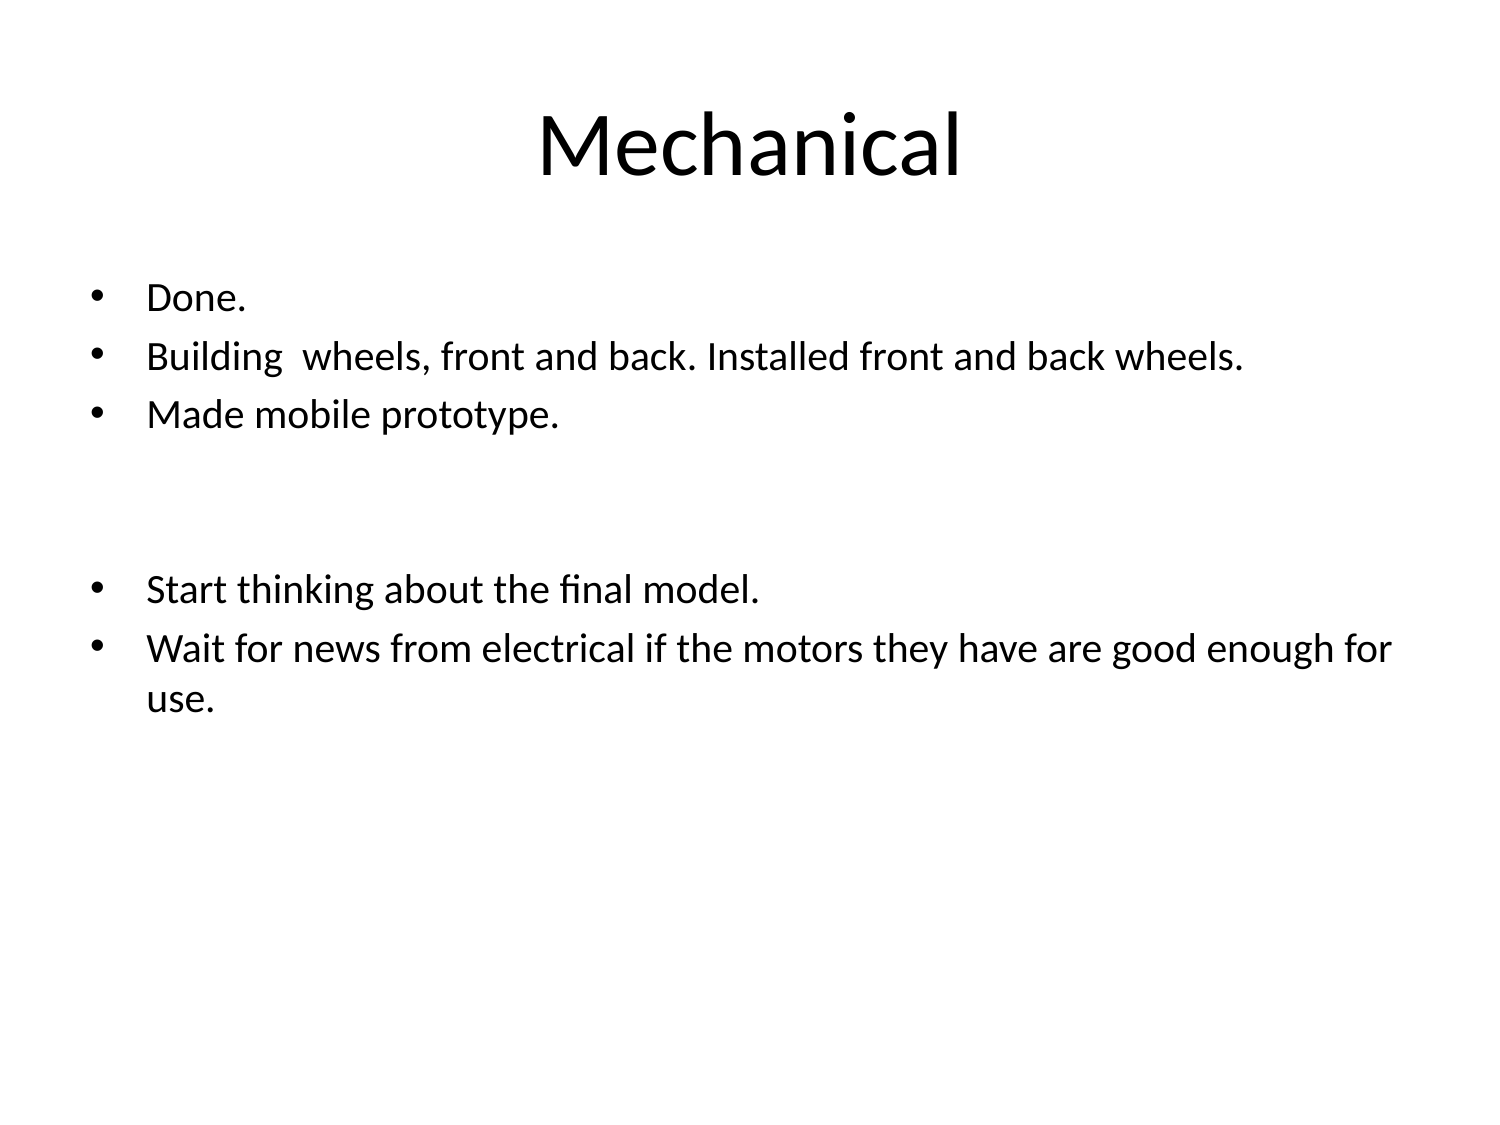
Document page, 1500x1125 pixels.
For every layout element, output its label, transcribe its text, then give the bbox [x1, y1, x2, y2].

title Mechanical [75, 45, 1425, 233]
list Done. Building wheels, front and back. Installed front and back wheels. Made mobile prototype. Start thinking about the final model. Wait for news from electrical if the motors they have are good enough for use. [75, 262, 1425, 1005]
